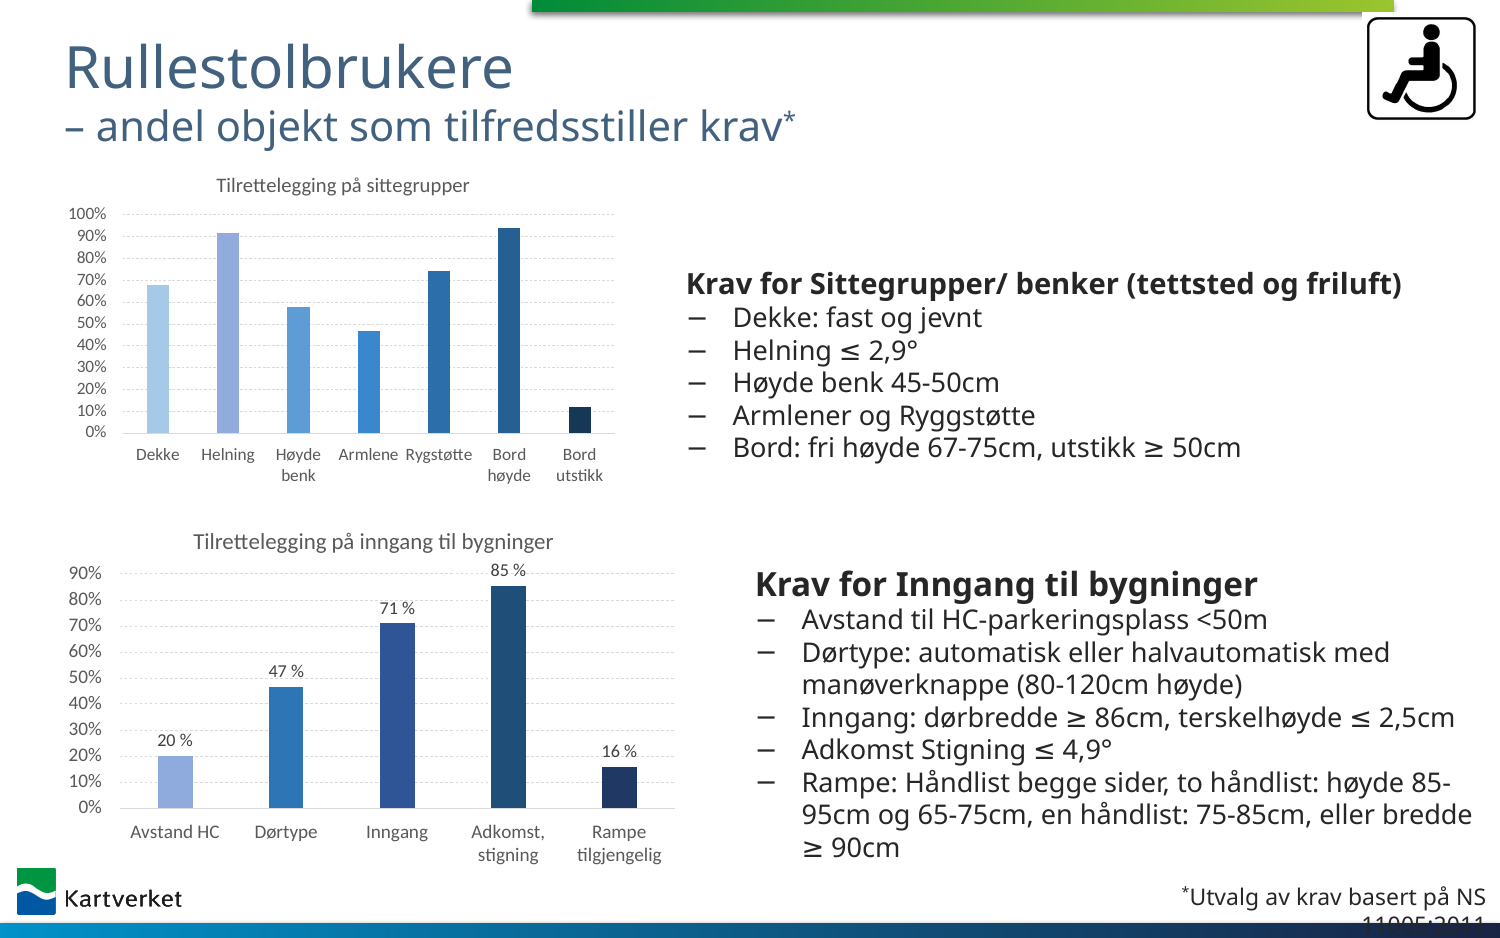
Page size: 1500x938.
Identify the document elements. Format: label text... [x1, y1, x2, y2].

text_box Rullestolbrukere – andel objekt som tilfredsstiller krav* [49, 25, 1431, 158]
text_box *Utvalg av krav basert på NS 11005:2011 [1068, 873, 1500, 938]
text_box Krav for Sittegrupper/ benker (tettsted og friluft) Dekke: fast og jevnt Helning ≤ 2,9° Høyde benk 45-50cm Armlener og Ryggstøtte Bord: fri høyde 67-75cm, utstikk ≥ 50cm [670, 258, 1418, 471]
picture [1362, 12, 1481, 126]
picture [62, 520, 686, 874]
text_box Krav for Inngang til bygninger Avstand til HC-parkeringsplass <50m Dørtype: automatisk eller halvautomatisk med manøverknappe (80-120cm høyde) Inngang: dørbredde ≥ 86cm, terskelhøyde ≤ 2,5cm Adkomst Stigning ≤ 4,9° Rampe: Håndlist begge sider, to håndlist: høyde 85-95cm og 65-75cm, en håndlist: 75-85cm, eller bredde ≥ 90cm [740, 555, 1491, 870]
picture [62, 166, 625, 492]
